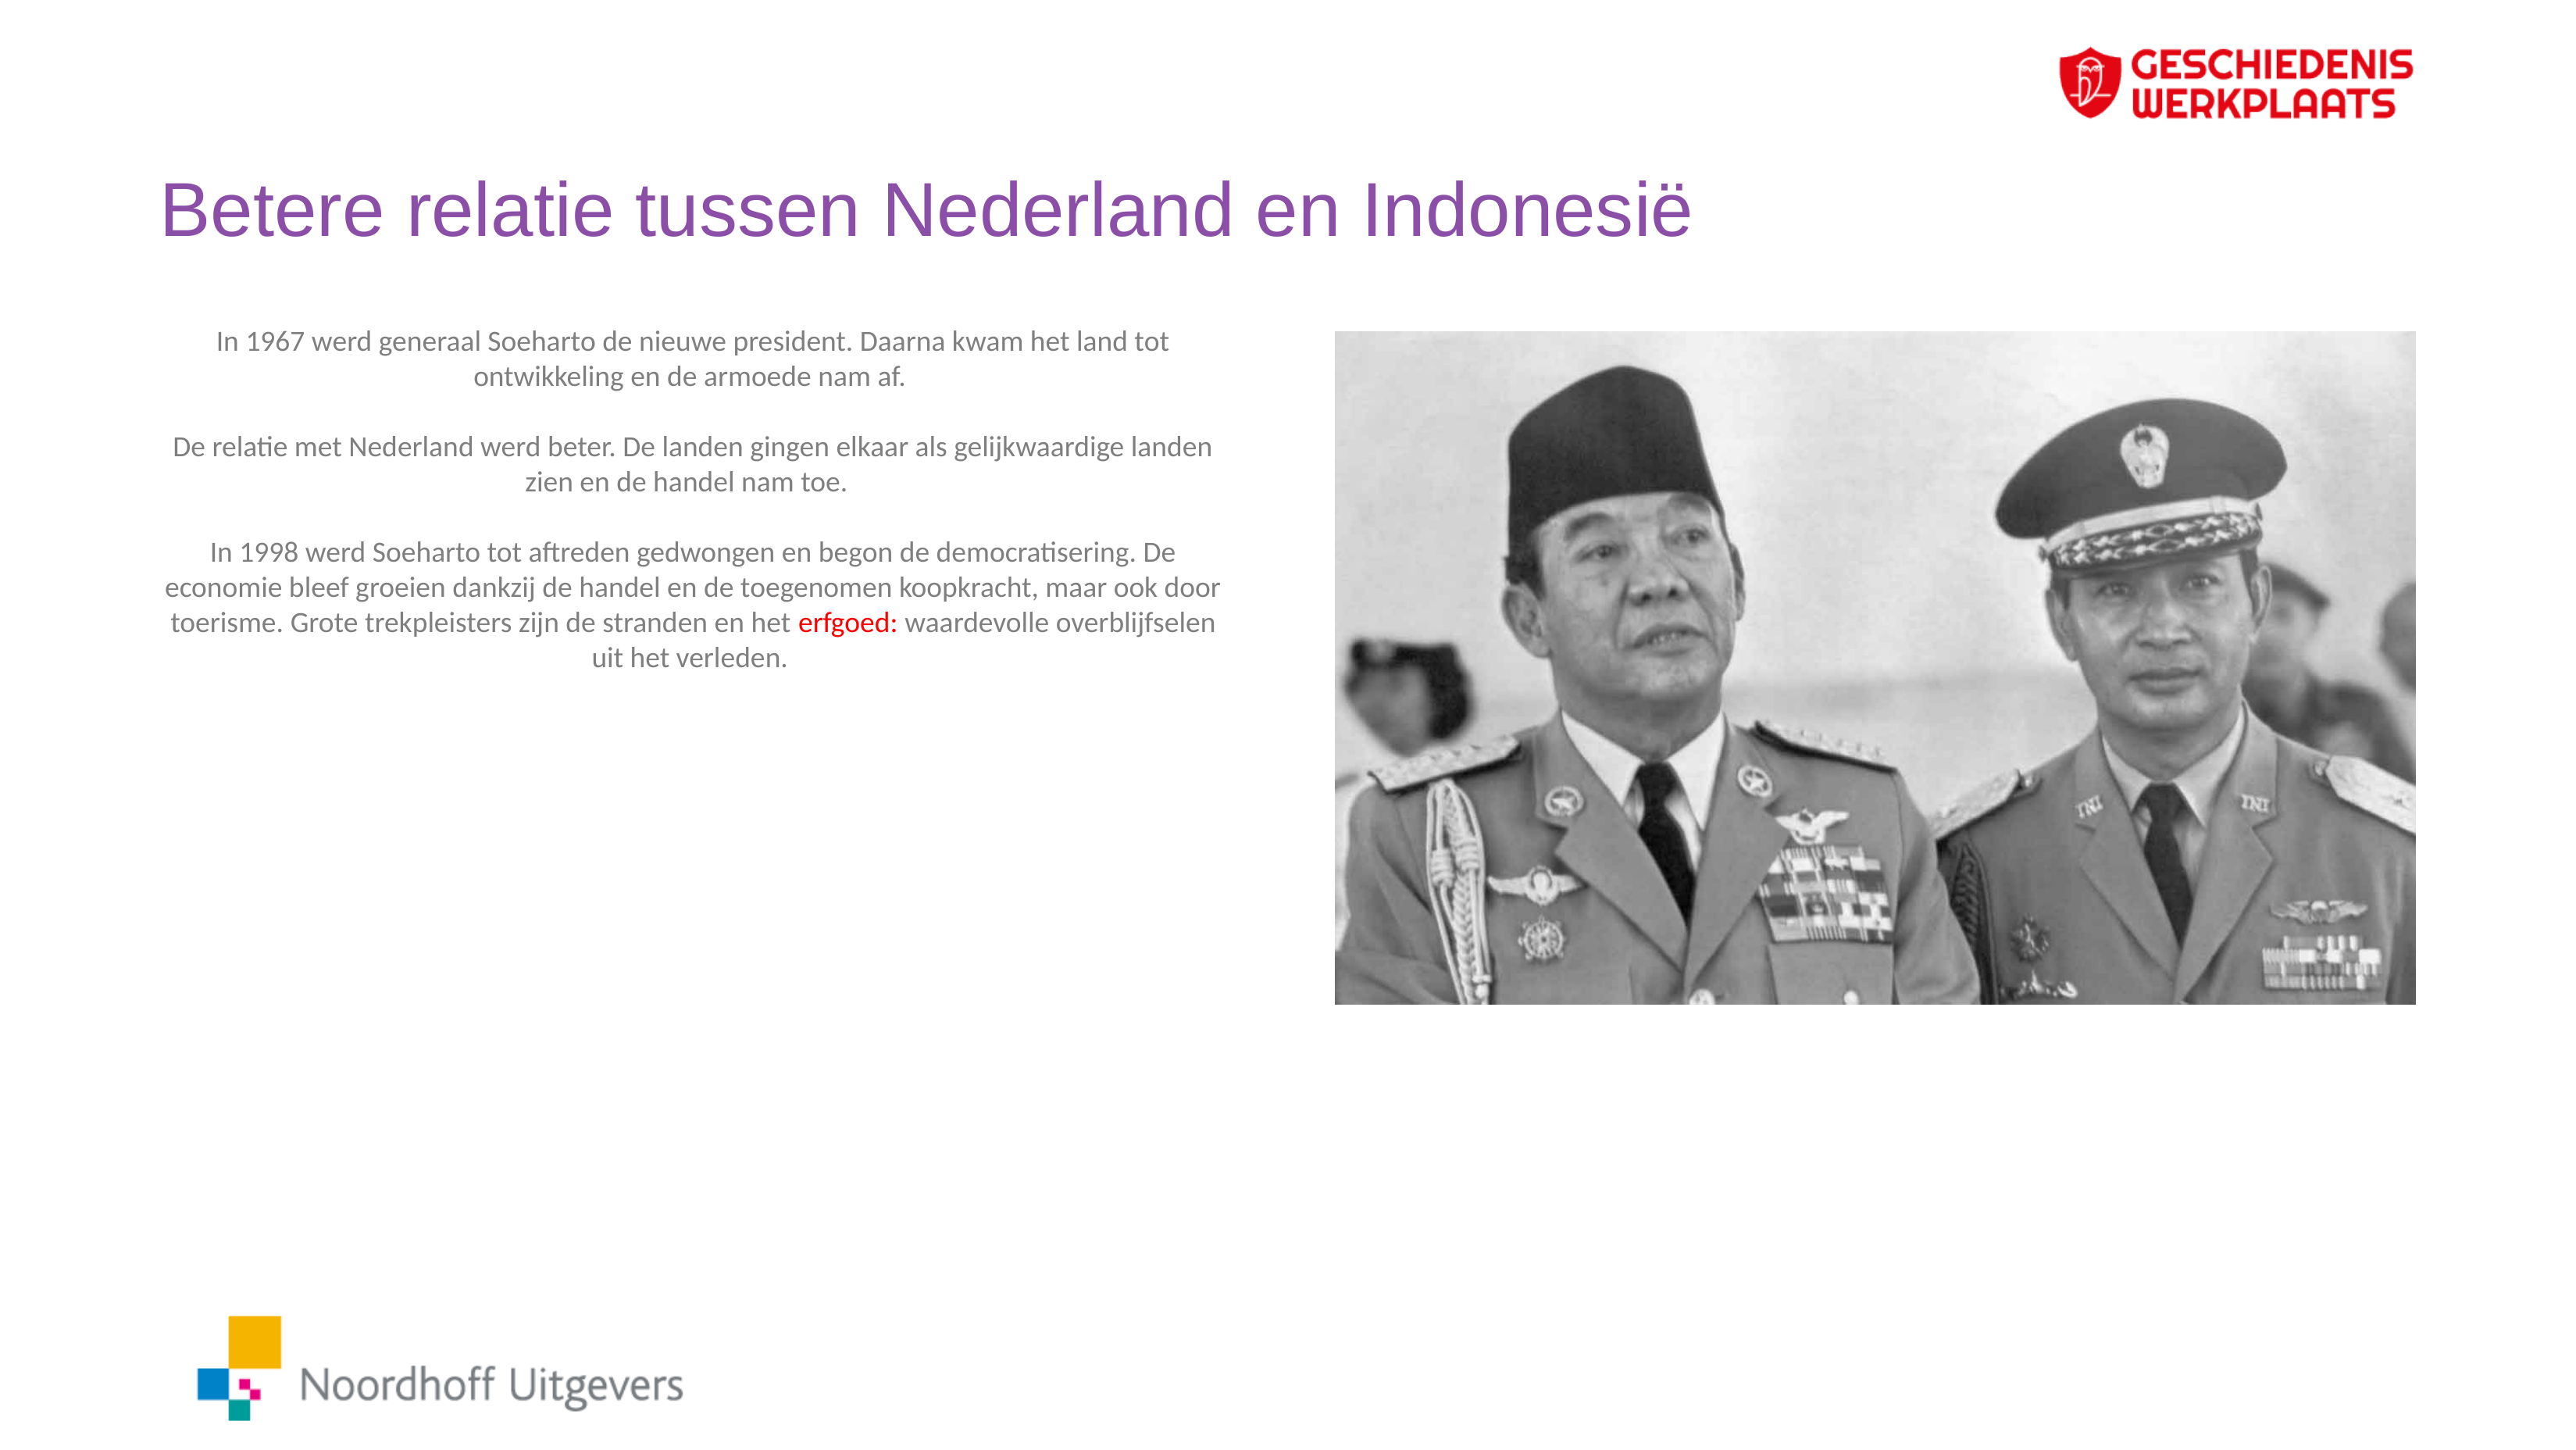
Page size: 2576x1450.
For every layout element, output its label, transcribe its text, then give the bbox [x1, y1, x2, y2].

title Betere relatie tussen Nederland en Indonesië [159, 159, 2416, 266]
picture [1610, 0, 2576, 161]
picture [159, 1288, 802, 1449]
picture [1335, 331, 2416, 1005]
list In 1967 werd generaal Soeharto de nieuwe president. Daarna kwam het land tot ontwikkeling en de armoede nam af. De relatie met Nederland werd beter. De landen gingen elkaar als gelijkwaardige landen zien en de handel nam toe. In 1998 werd Soeharto tot aftreden gedwongen en begon de democratisering. De economie bleef groeien dankzij de handel en de toegenomen koopkracht, maar ook door toerisme. Grote trekpleisters zijn de stranden en het erfgoed: waardevolle overblijfselen uit het verleden. [159, 322, 1241, 1288]
